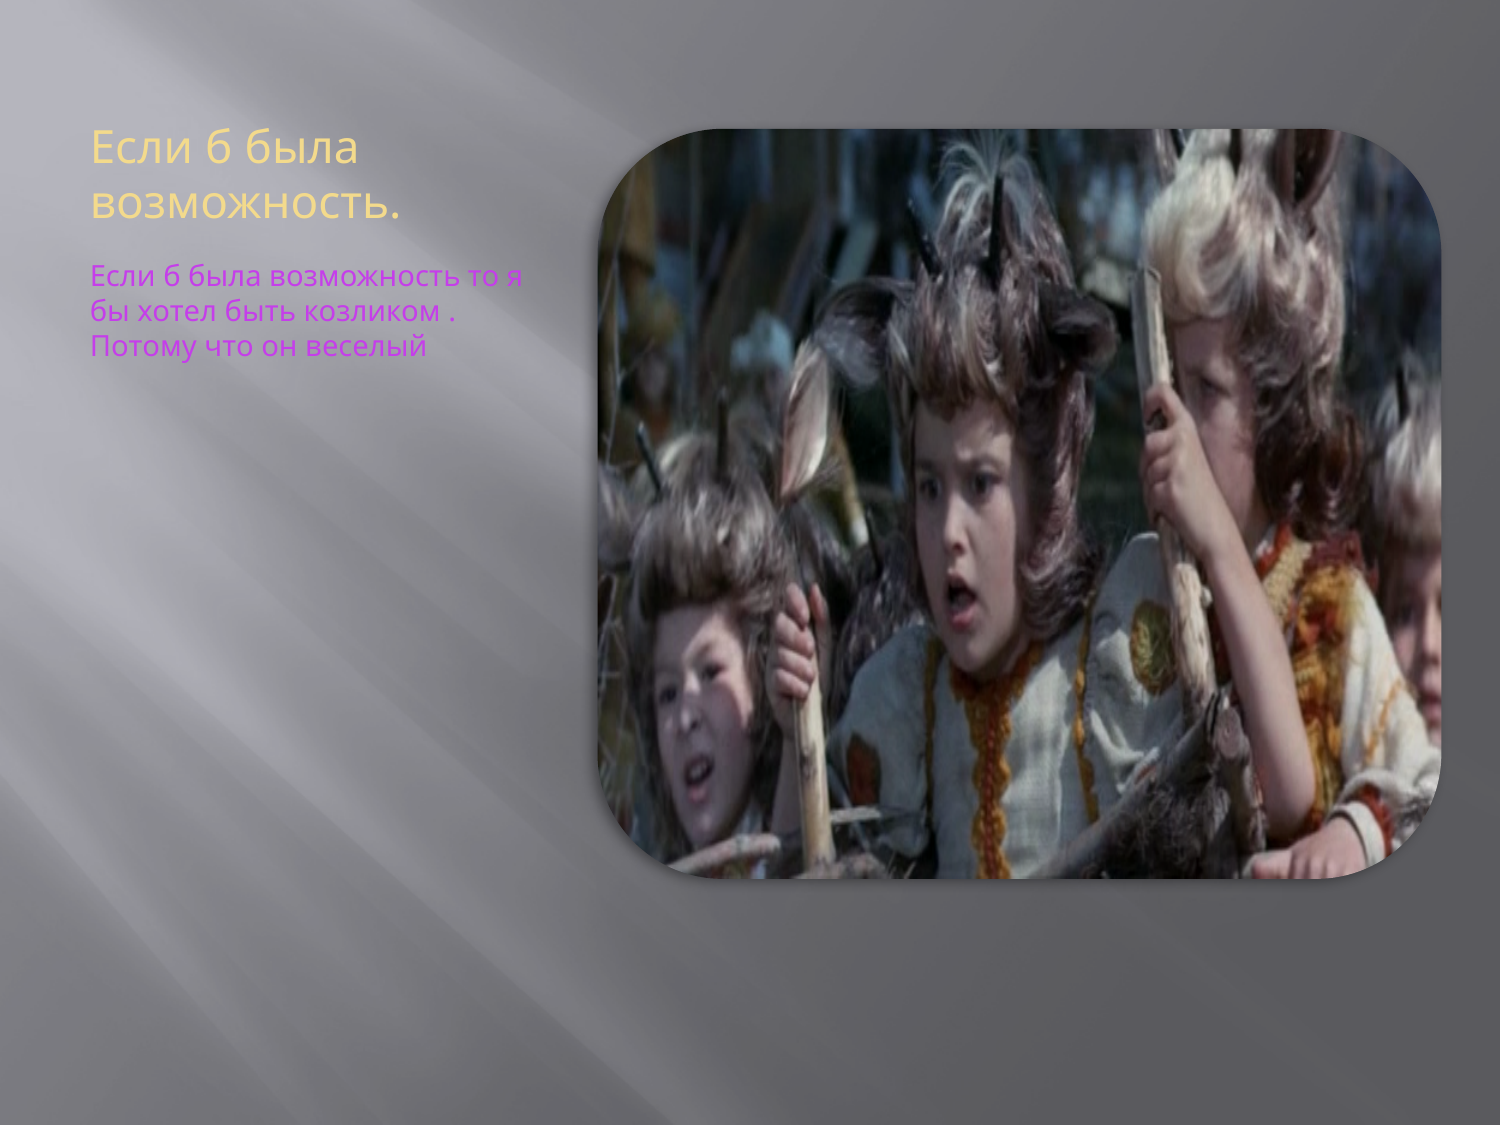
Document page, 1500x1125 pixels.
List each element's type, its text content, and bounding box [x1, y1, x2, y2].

list Если б была возможность то я бы хотел быть козликом . Потому что он веселый [75, 249, 569, 1005]
title Если б была возможность. [75, 44, 569, 236]
picture [597, 128, 1442, 880]
